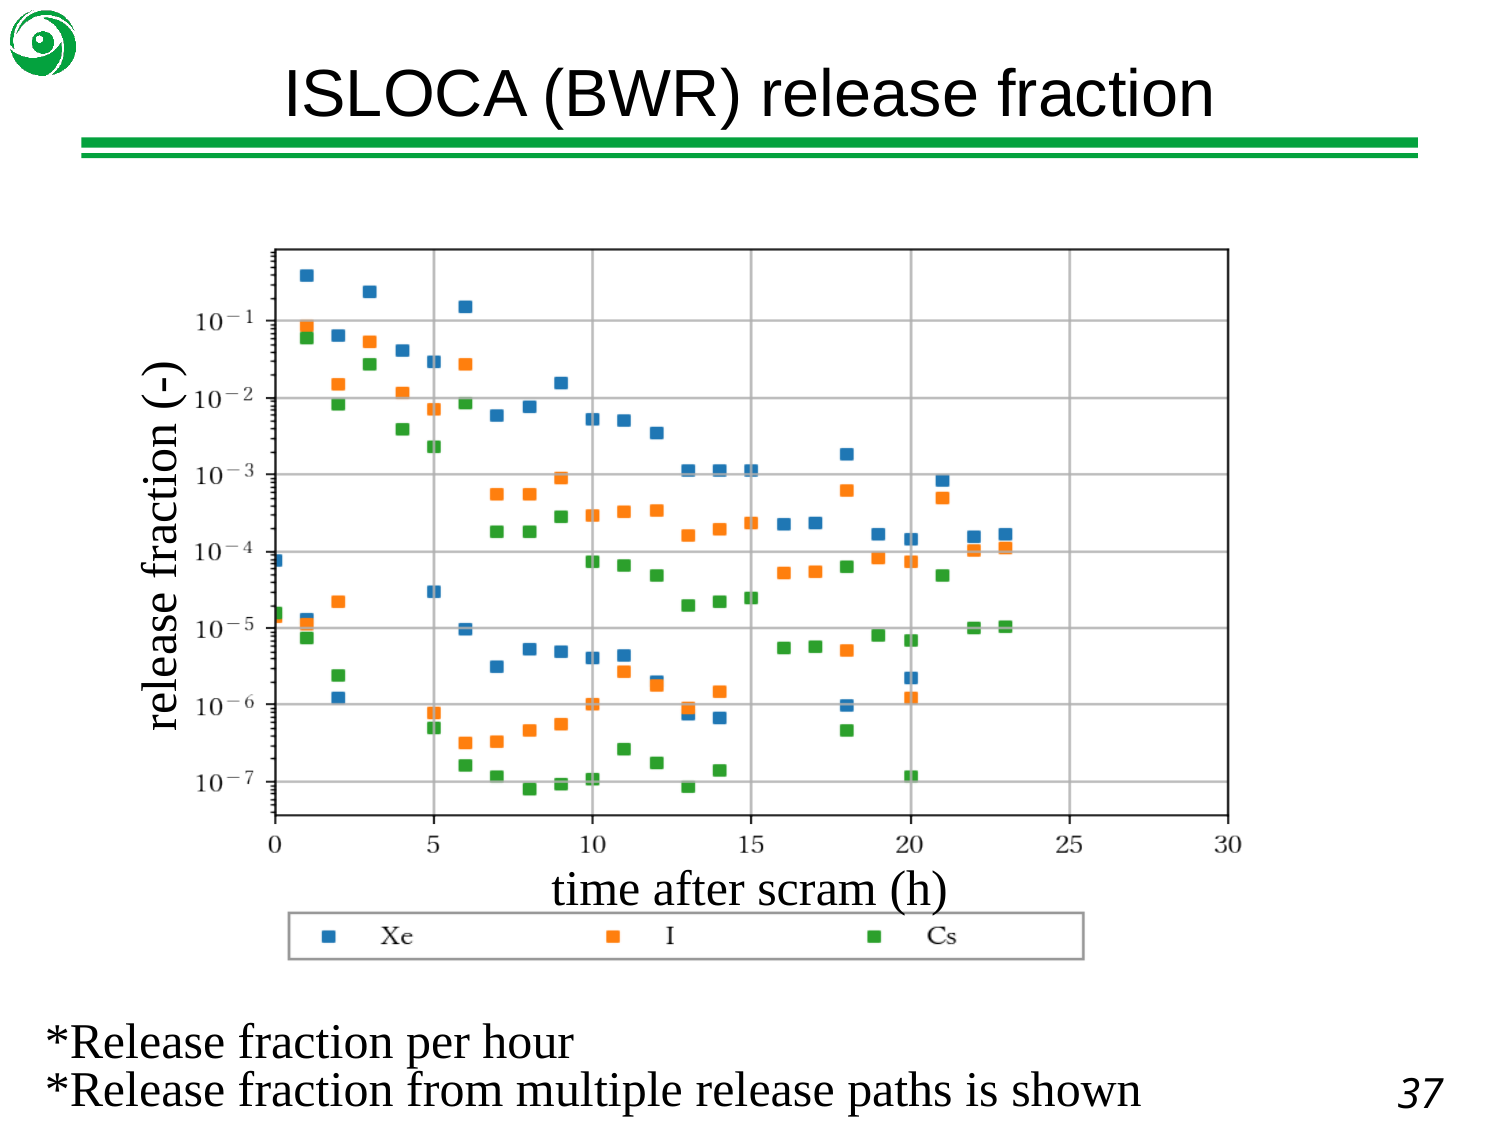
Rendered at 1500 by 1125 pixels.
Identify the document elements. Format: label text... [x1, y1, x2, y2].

text_box *Release fraction per hour [29, 1000, 127, 1049]
title ISLOCA (BWR) release fraction [87, 42, 1413, 138]
picture [0, 0, 88, 88]
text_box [132, 192, 1264, 1083]
text_box *Release fraction from multiple release paths is shown [29, 1049, 1500, 1124]
